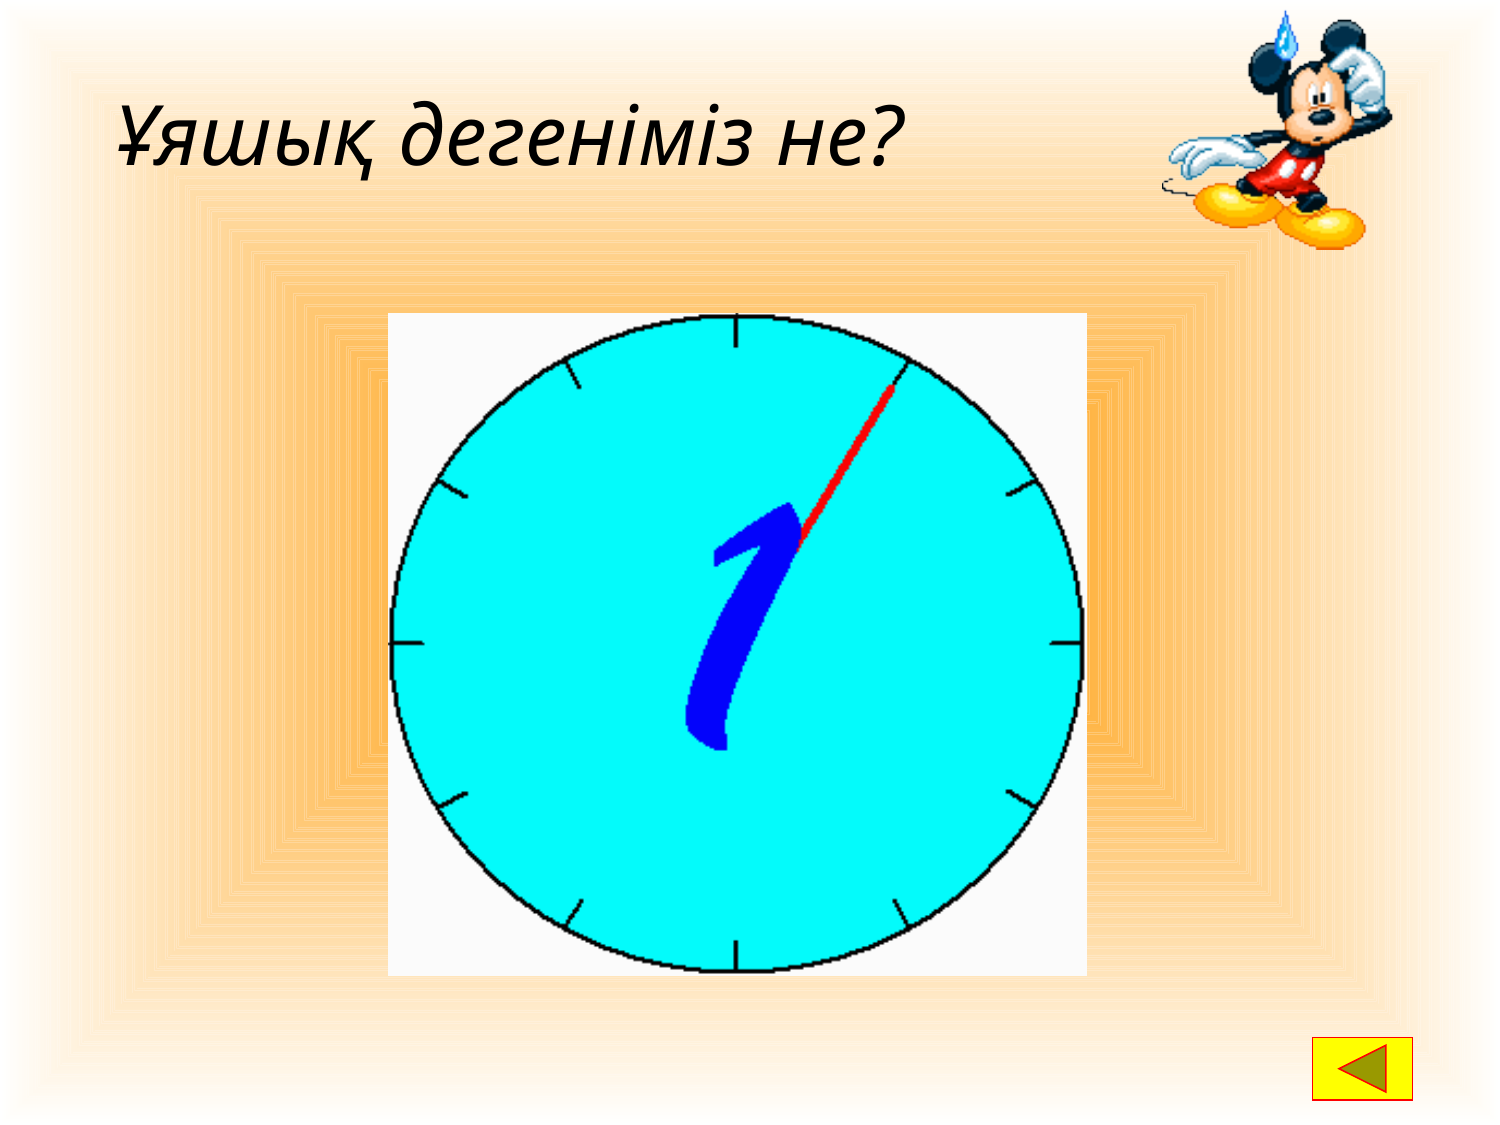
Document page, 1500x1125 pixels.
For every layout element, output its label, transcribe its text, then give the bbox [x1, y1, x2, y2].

picture [1162, 0, 1403, 251]
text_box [387, 312, 1088, 977]
text_box [1312, 1037, 1413, 1100]
text_box Ұяшық дегеніміз не? [99, 75, 1157, 190]
